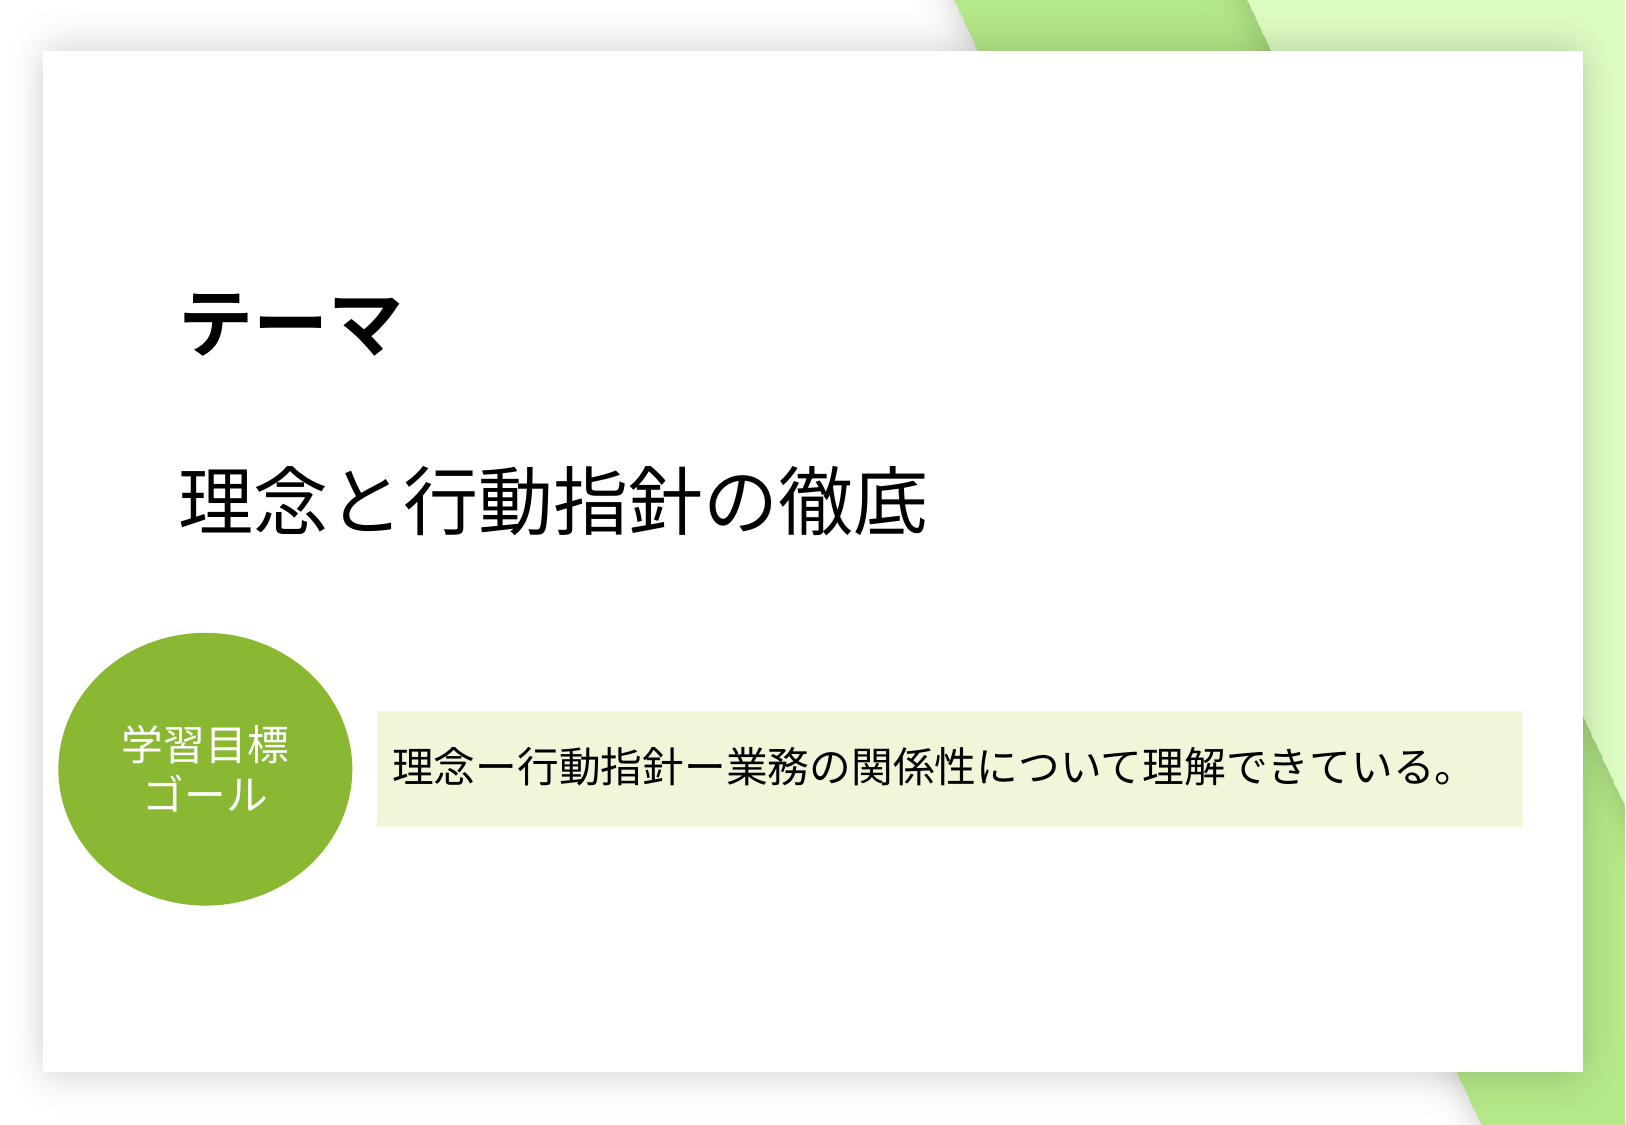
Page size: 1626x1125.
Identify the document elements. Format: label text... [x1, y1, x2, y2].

list 理念と行動指針の徹底 [163, 447, 1419, 564]
picture [0, 0, 1625, 1125]
list 理念ー行動指針ー業務の関係性について理解できている。 [377, 711, 1523, 828]
